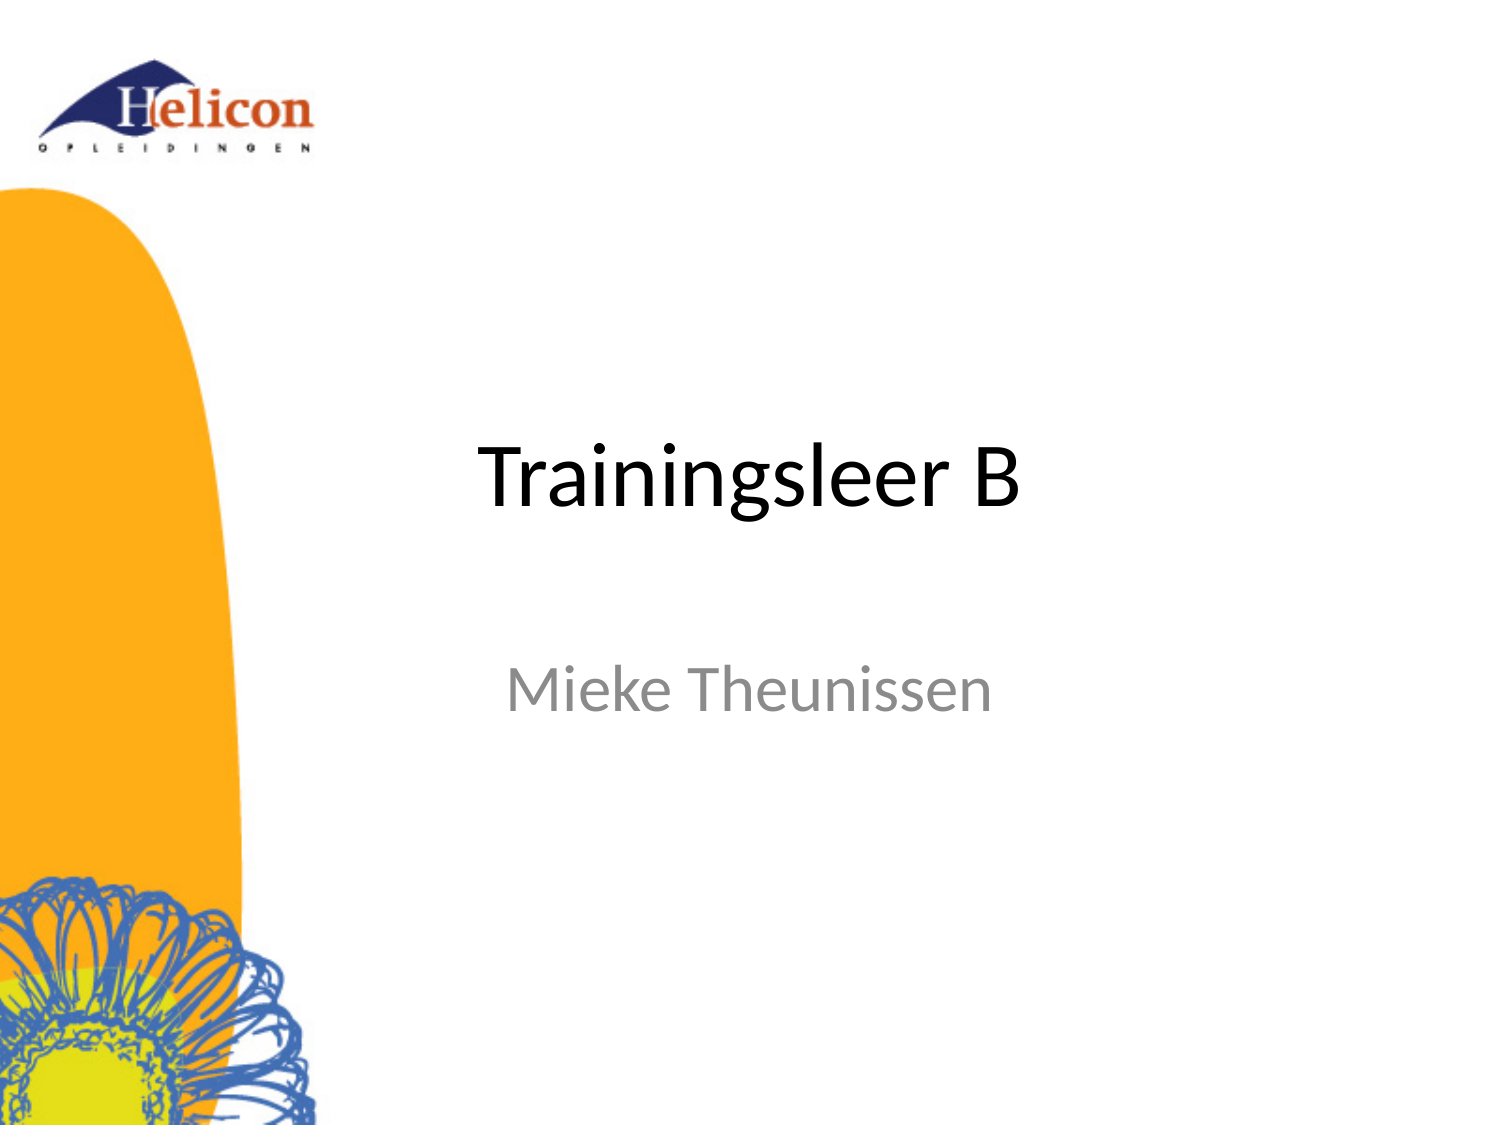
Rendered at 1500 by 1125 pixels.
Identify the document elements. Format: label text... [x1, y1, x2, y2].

picture [0, 0, 1500, 1125]
subtitle Mieke Theunissen [225, 637, 1275, 925]
title Trainingsleer B [112, 349, 1388, 591]
